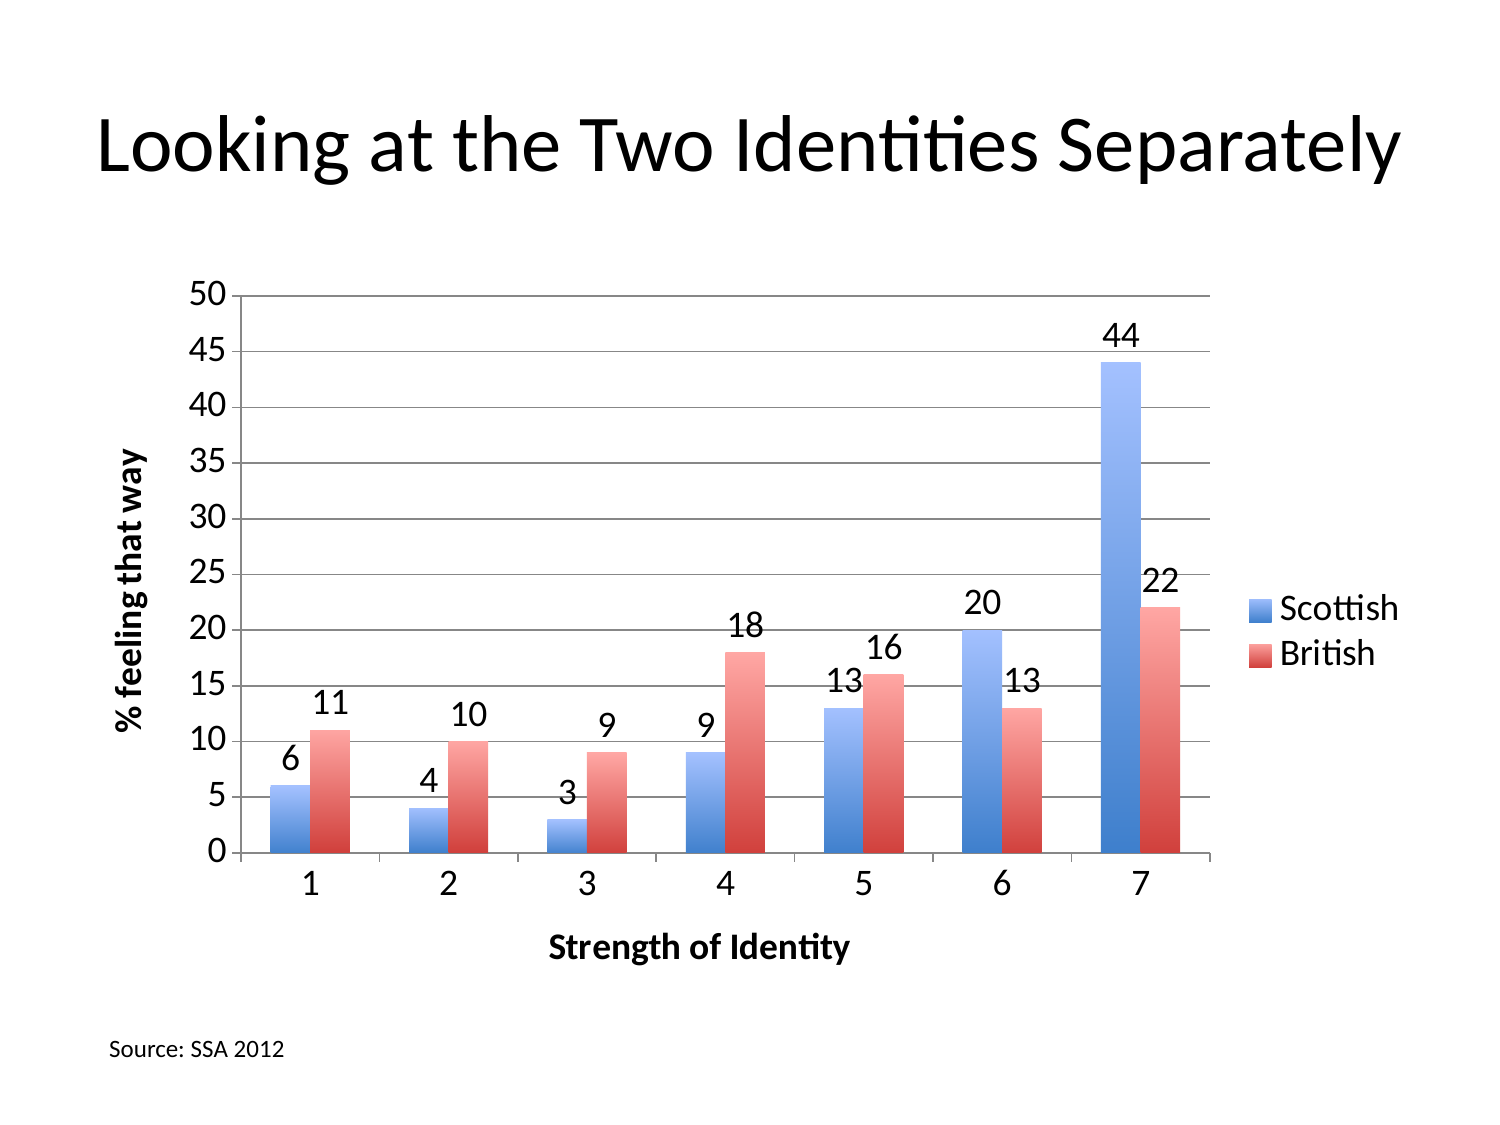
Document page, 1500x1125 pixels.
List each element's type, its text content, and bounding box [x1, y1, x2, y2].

text_box Source: SSA 2012 [94, 1025, 750, 1070]
chart [74, 262, 1426, 1006]
title Looking at the Two Identities Separately [75, 45, 1425, 233]
